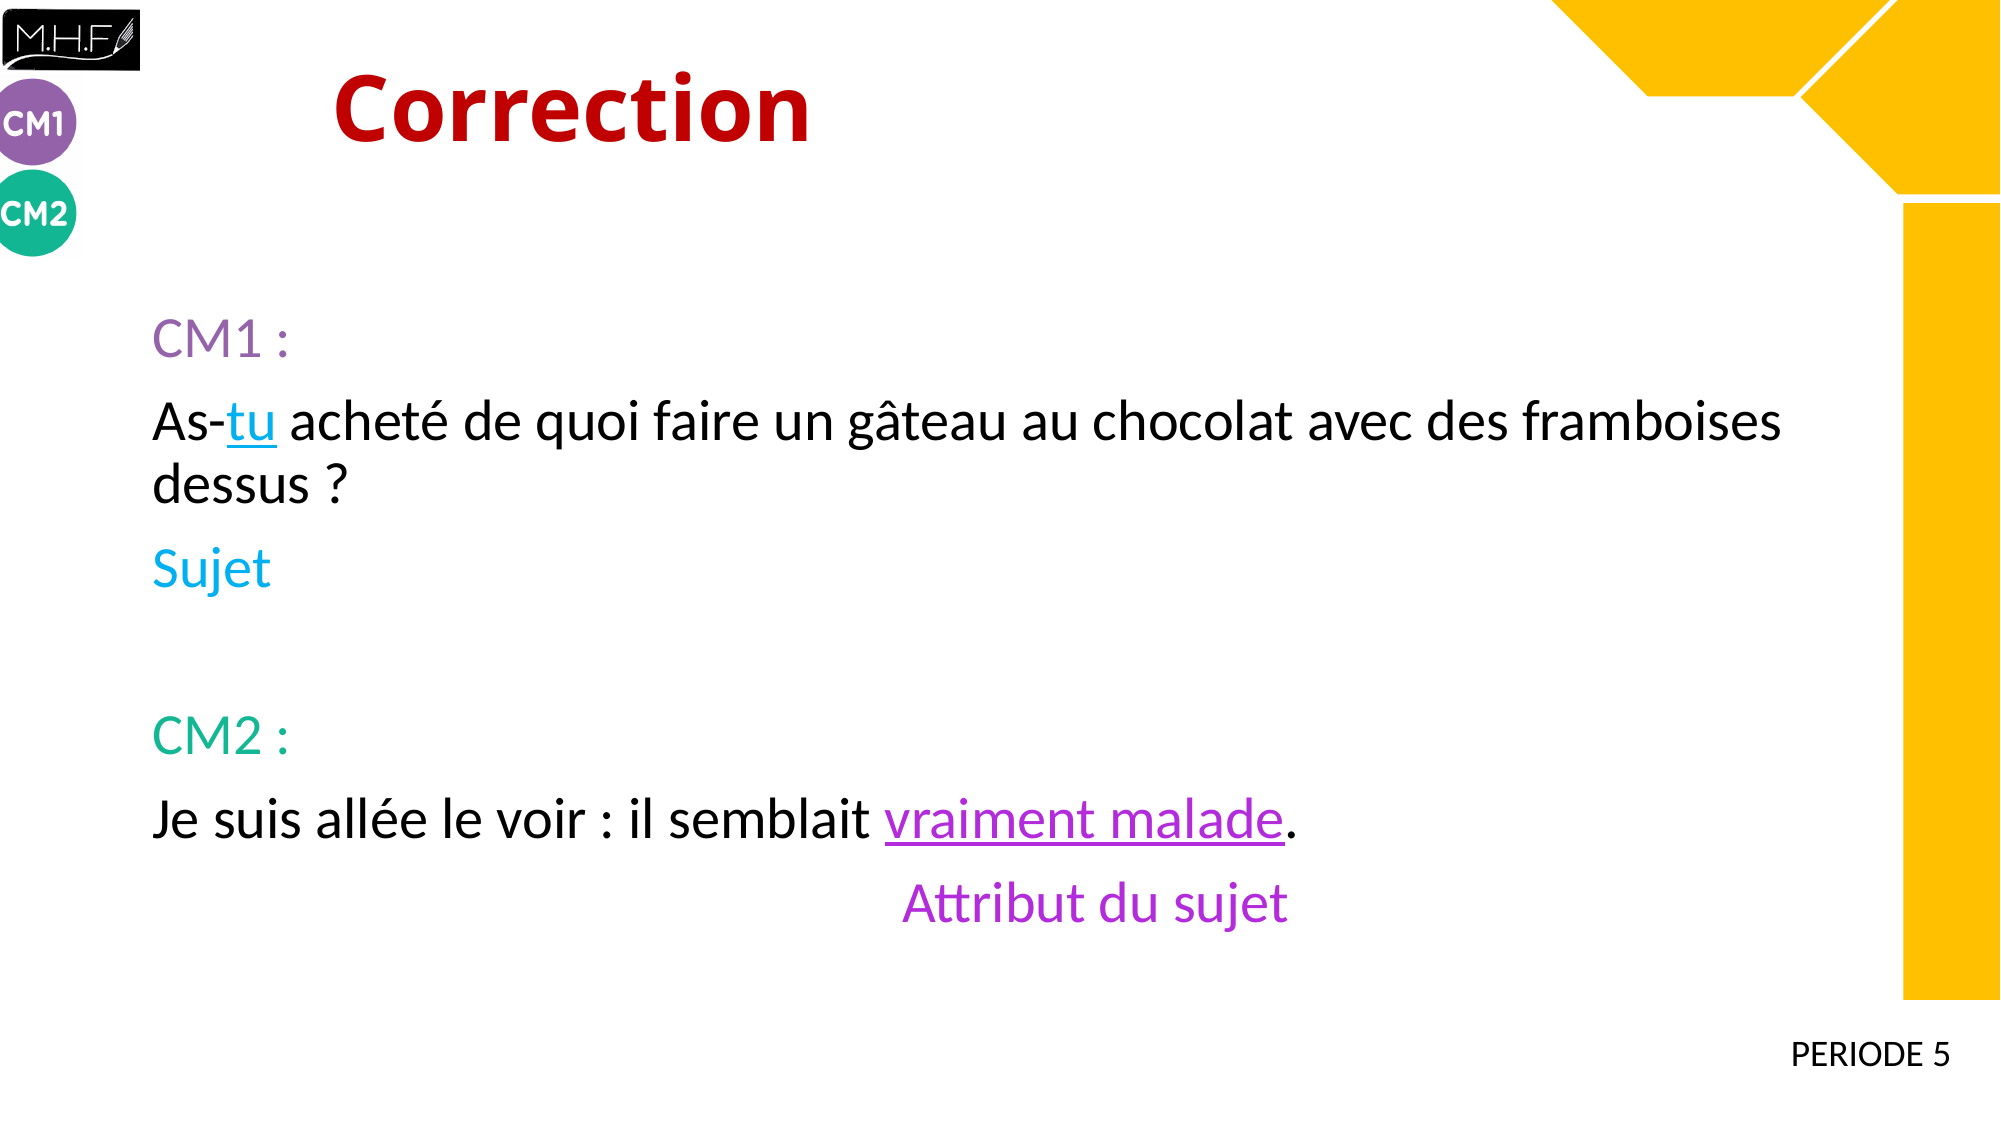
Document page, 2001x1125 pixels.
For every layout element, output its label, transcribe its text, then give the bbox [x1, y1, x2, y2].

text_box [1549, 0, 1892, 98]
list CM1 : As-tu acheté de quoi faire un gâteau au chocolat avec des framboises dessus ? Sujet CM2 : Je suis allée le voir : il semblait vraiment malade. Attribut du sujet [137, 299, 1863, 1014]
title Correction [316, 3, 1863, 221]
text_box PERIODE 5 [1362, 1021, 1967, 1125]
text_box [1902, 202, 2000, 1001]
text_box [1799, 0, 2000, 196]
picture [0, 7, 140, 259]
